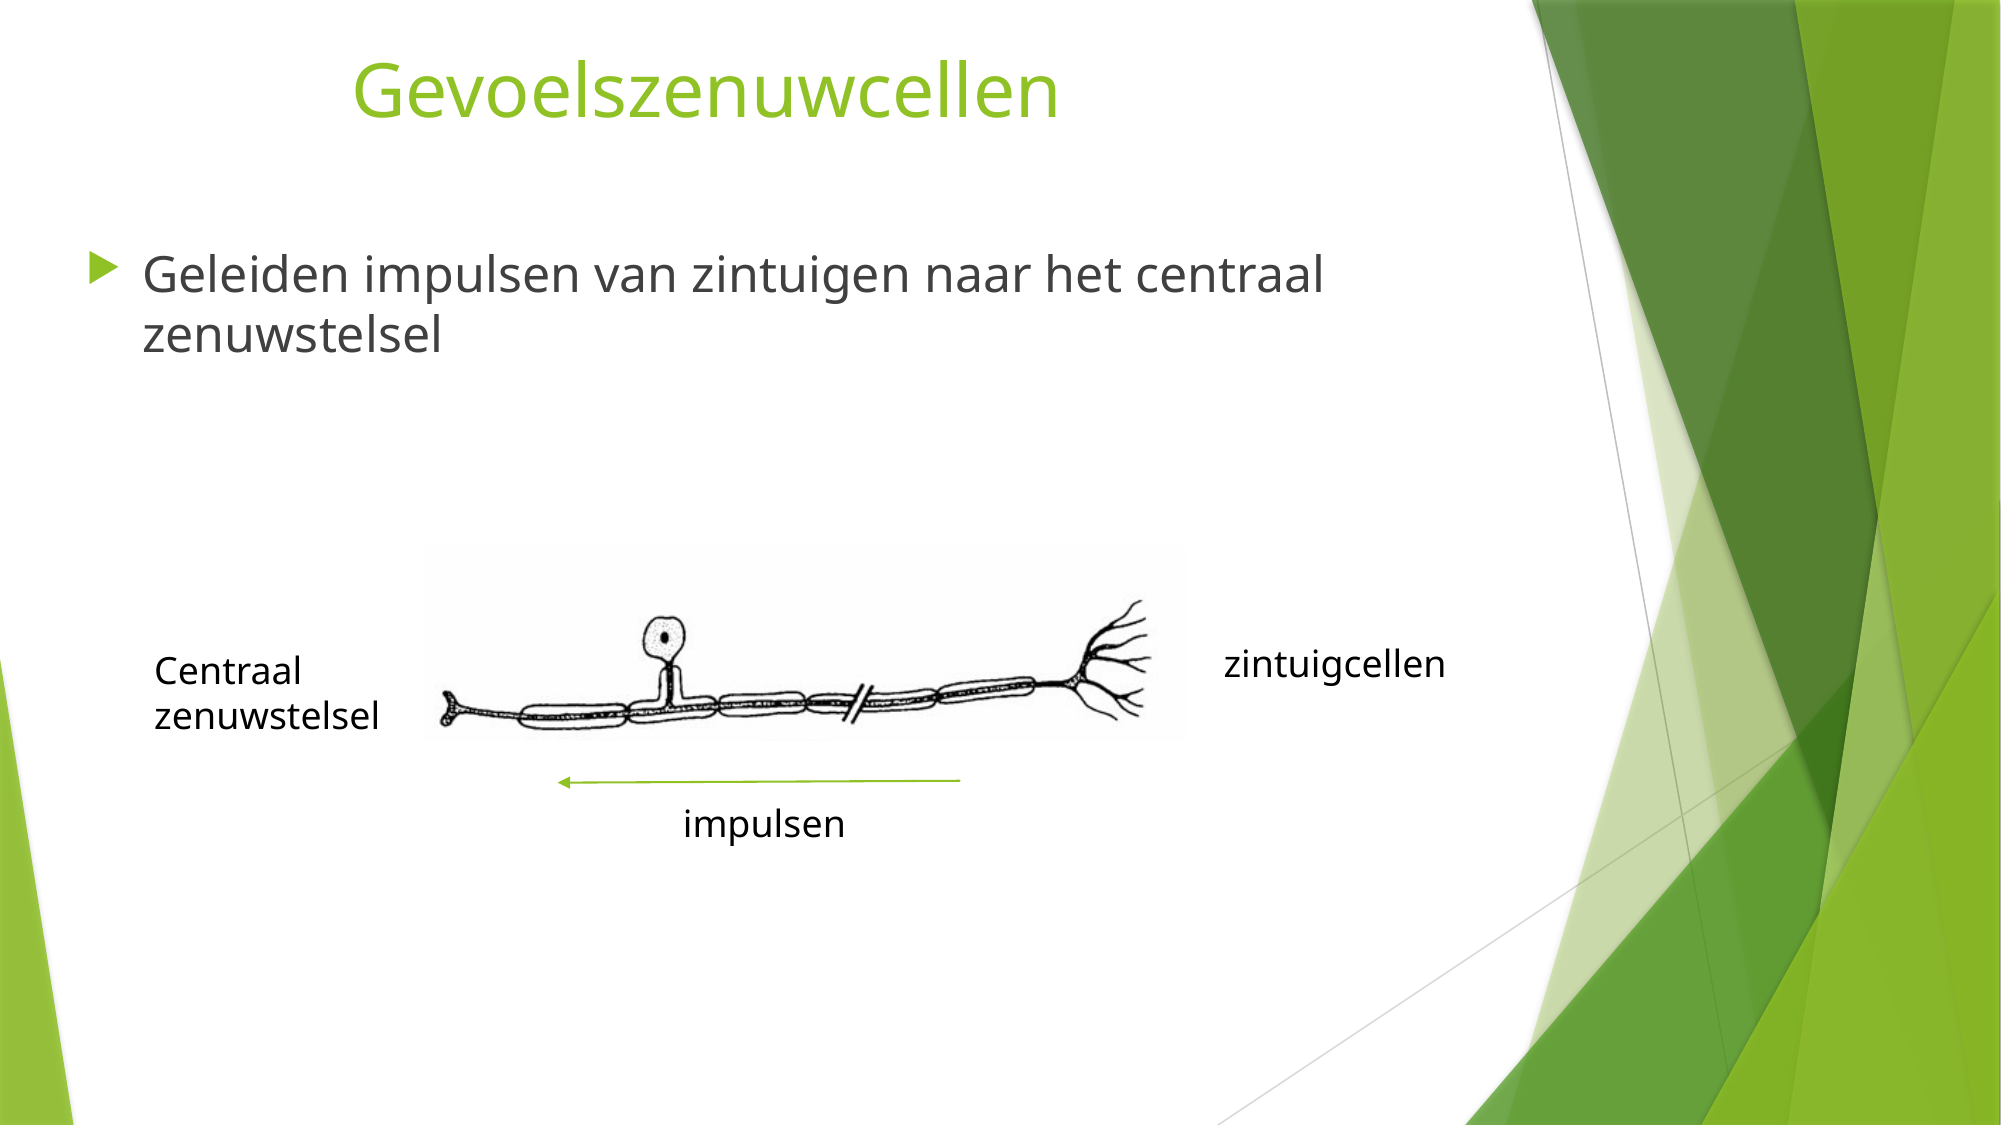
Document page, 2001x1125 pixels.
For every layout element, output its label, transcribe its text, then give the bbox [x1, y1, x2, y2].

text_box impulsen [668, 793, 942, 853]
title Gevoelszenuwcellen [336, 35, 1100, 145]
text_box Centraal zenuwstelsel [139, 640, 401, 745]
list Geleiden impulsen van zintuigen naar het centraal zenuwstelsel [70, 235, 1481, 385]
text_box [557, 780, 961, 784]
picture [422, 545, 1187, 741]
text_box zintuigcellen [1208, 632, 1615, 693]
